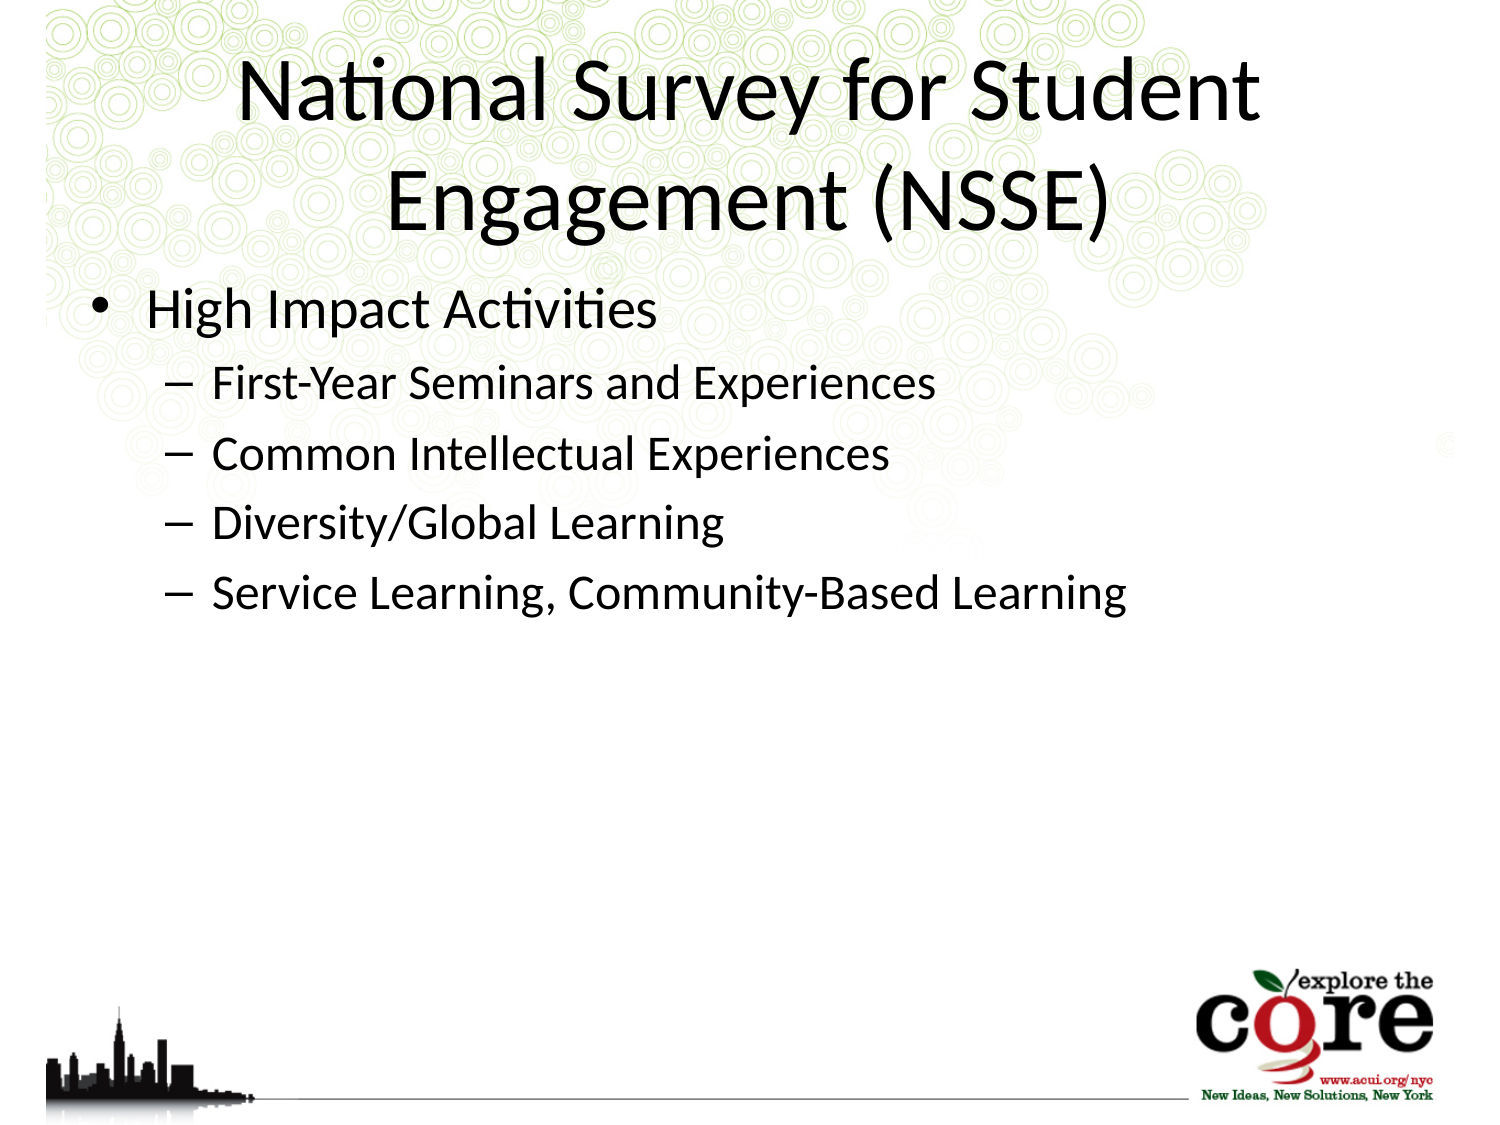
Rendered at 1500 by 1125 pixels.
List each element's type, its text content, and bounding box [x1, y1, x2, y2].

picture [46, 0, 1454, 1125]
title National Survey for Student Engagement (NSSE) [74, 44, 1426, 233]
list High Impact Activities First-Year Seminars and Experiences Common Intellectual Experiences Diversity/Global Learning Service Learning, Community-Based Learning [74, 262, 1376, 1006]
